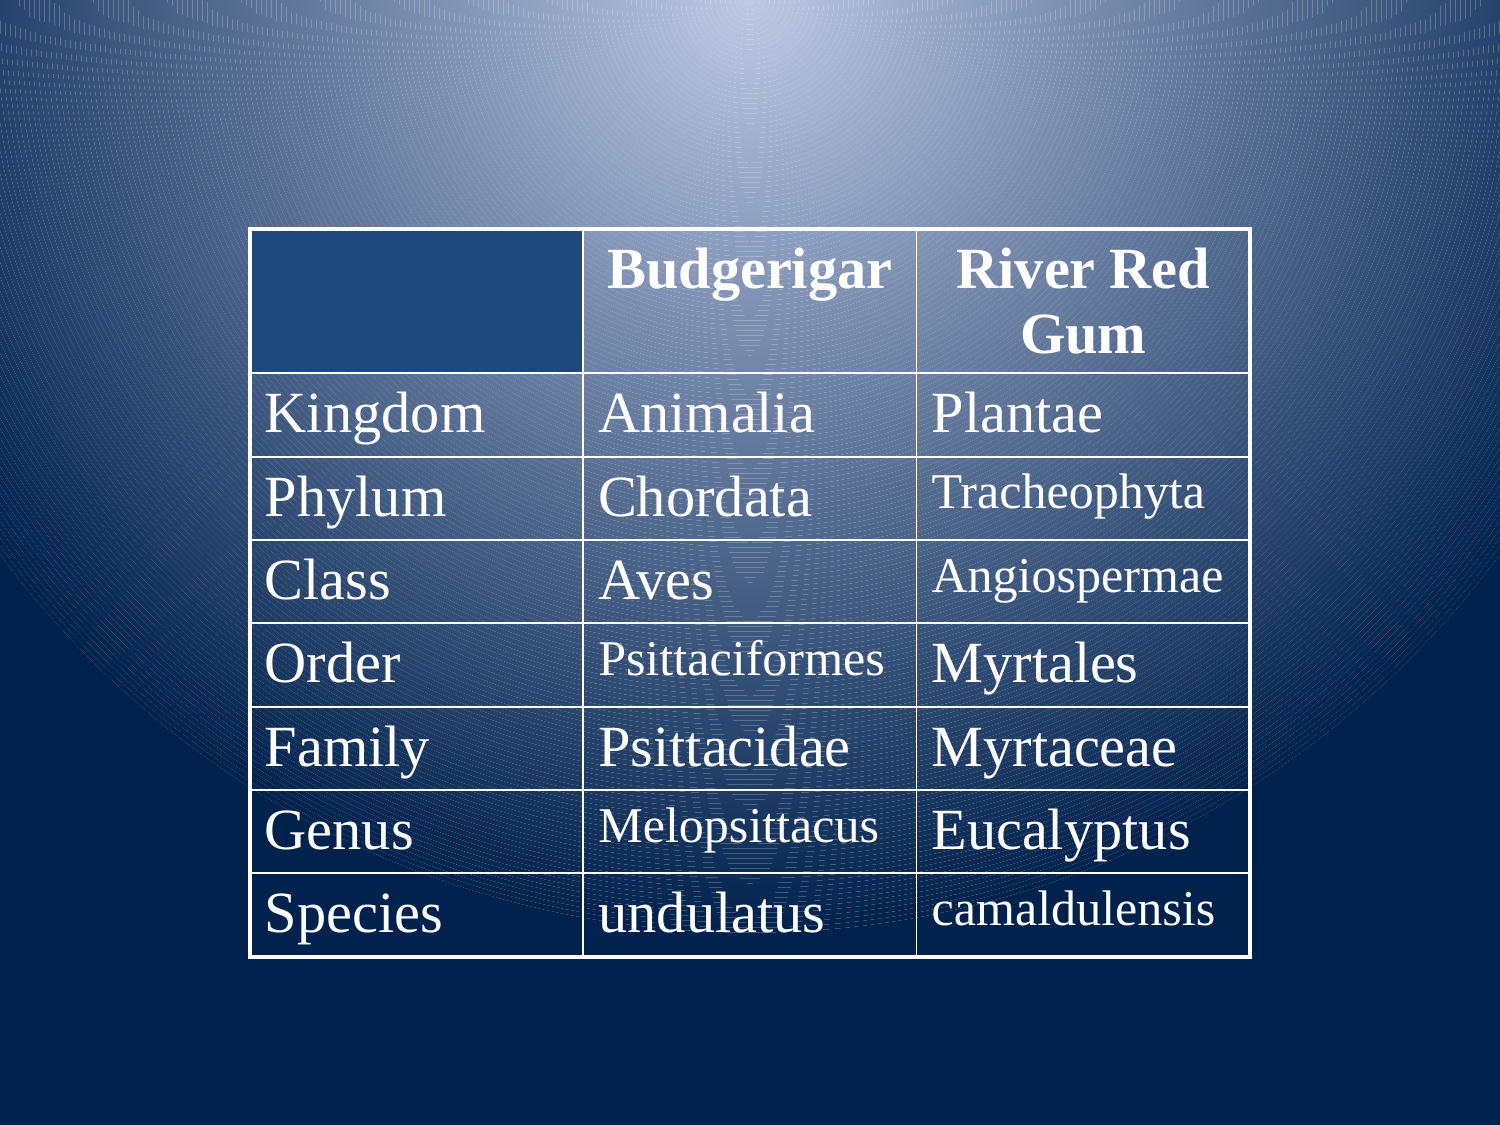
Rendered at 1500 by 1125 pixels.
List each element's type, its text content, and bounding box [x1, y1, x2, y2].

table_cell undulatus [584, 874, 916, 955]
table_cell Melopsittacus [584, 791, 916, 872]
table_cell Plantae [917, 374, 1248, 456]
table_cell Myrtaceae [917, 708, 1248, 789]
table_cell camaldulensis [917, 874, 1248, 955]
table_cell Animalia [584, 374, 916, 456]
table_cell Species [252, 874, 582, 955]
table_header [252, 231, 582, 372]
table_cell Psittaciformes [584, 624, 916, 706]
table_cell Eucalyptus [917, 791, 1248, 872]
table_cell Psittacidae [584, 708, 916, 789]
table_cell Angiospermae [917, 541, 1248, 622]
table_cell Family [252, 708, 582, 789]
table_cell Class [252, 541, 582, 622]
table_cell Genus [252, 791, 582, 872]
table_cell Kingdom [252, 374, 582, 456]
table_header Budgerigar [584, 231, 916, 372]
table_cell Order [252, 624, 582, 706]
table_header River Red Gum [917, 231, 1248, 372]
table_cell Myrtales [917, 624, 1248, 706]
table_cell Tracheophyta [917, 458, 1248, 539]
table_cell Aves [584, 541, 916, 622]
table_cell Phylum [252, 458, 582, 539]
table_cell Chordata [584, 458, 916, 539]
